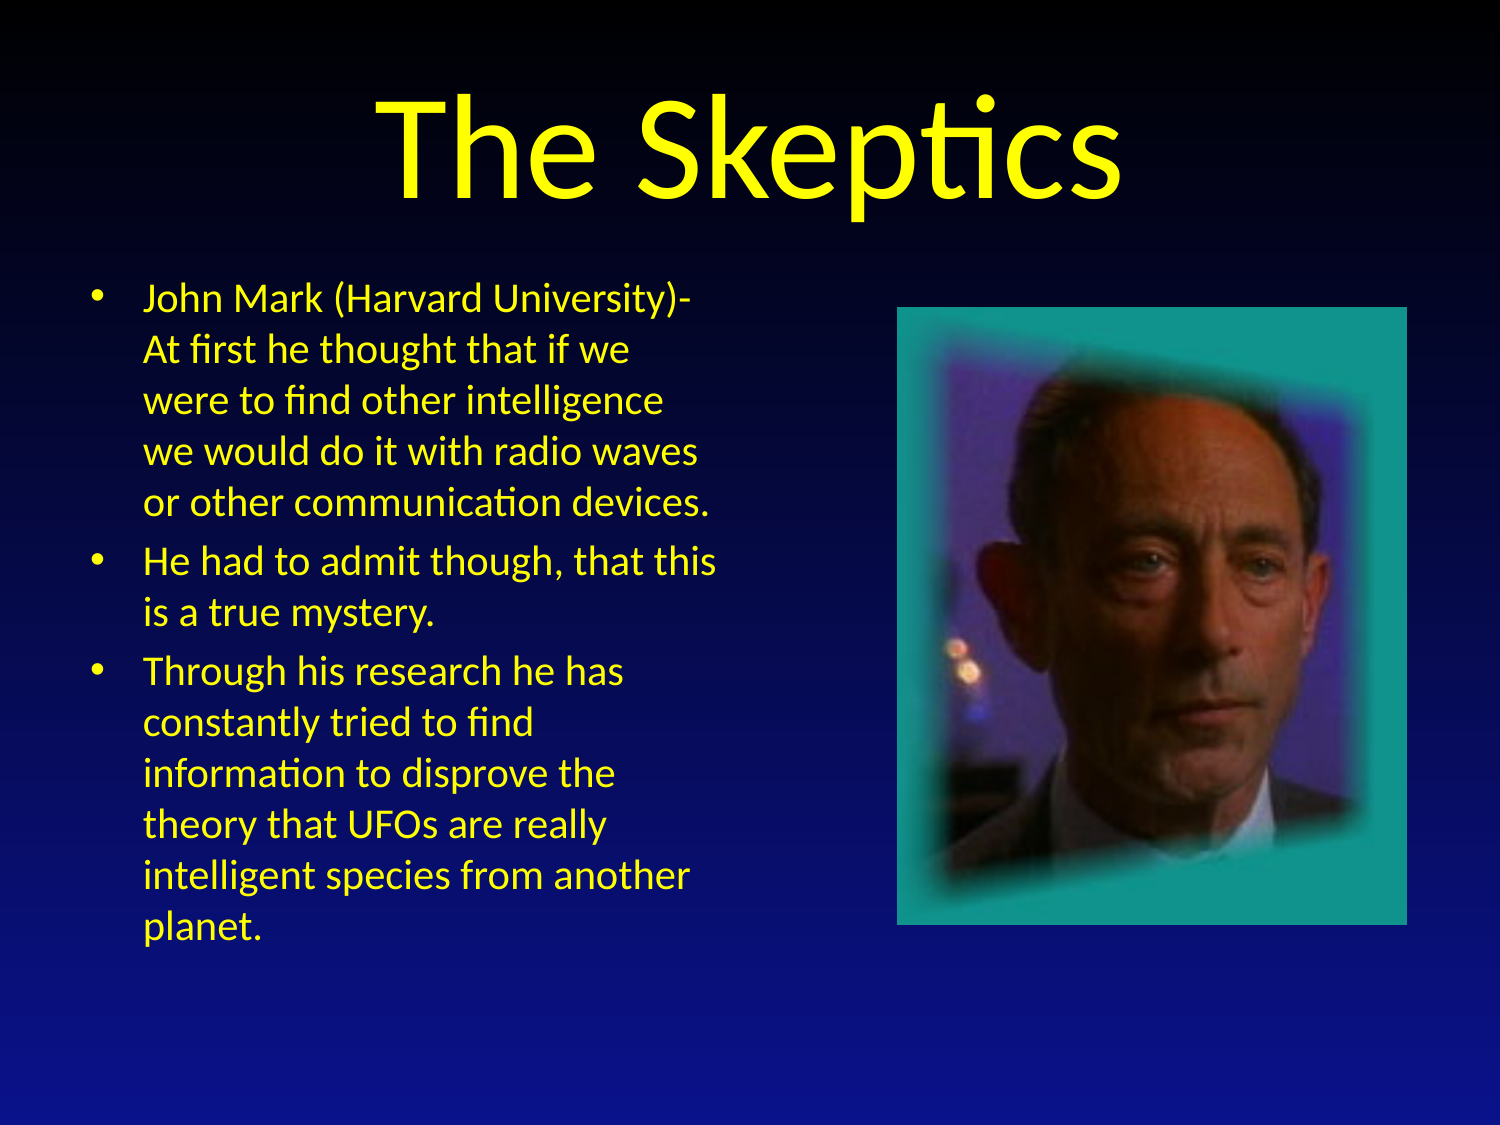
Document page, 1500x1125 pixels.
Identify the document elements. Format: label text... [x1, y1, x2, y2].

list John Mark (Harvard University)- At first he thought that if we were to find other intelligence we would do it with radio waves or other communication devices. He had to admit though, that this is a true mystery. Through his research he has constantly tried to find information to disprove the theory that UFOs are really intelligent species from another planet. [75, 262, 738, 1005]
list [897, 307, 1408, 926]
title The Skeptics [75, 45, 1425, 233]
